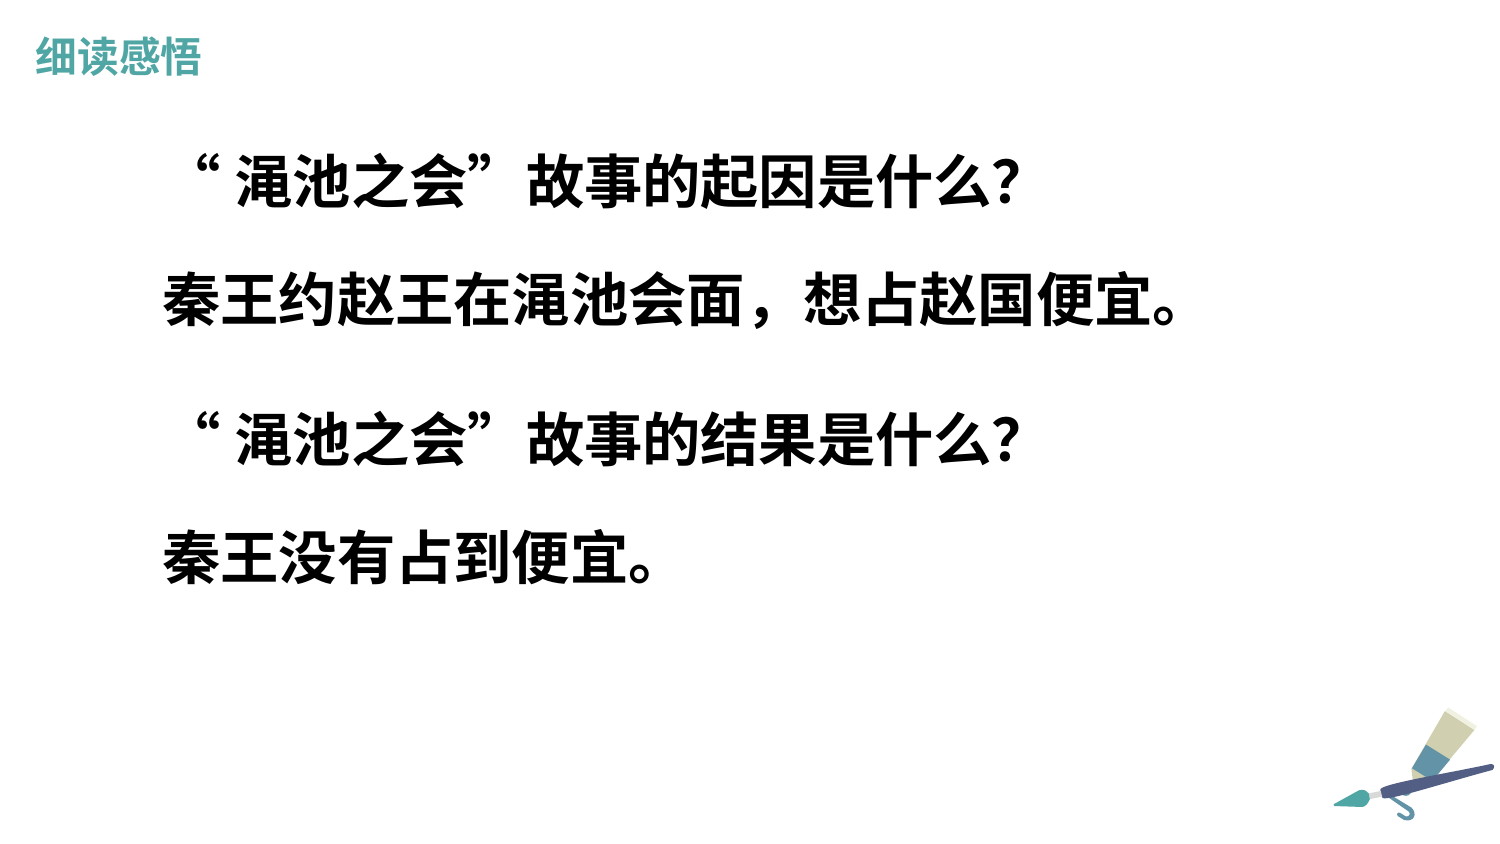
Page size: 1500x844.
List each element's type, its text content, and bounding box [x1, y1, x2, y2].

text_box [1358, 708, 1481, 844]
text_box 细读感悟 [24, 25, 261, 87]
text_box 秦王约赵王在渑池会面，想占赵国便宜。 [151, 254, 1321, 339]
text_box “渑池之会”故事的结果是什么？ [151, 402, 1357, 479]
text_box “渑池之会”故事的起因是什么？ [151, 143, 1357, 221]
text_box 秦王没有占到便宜。 [151, 512, 849, 598]
